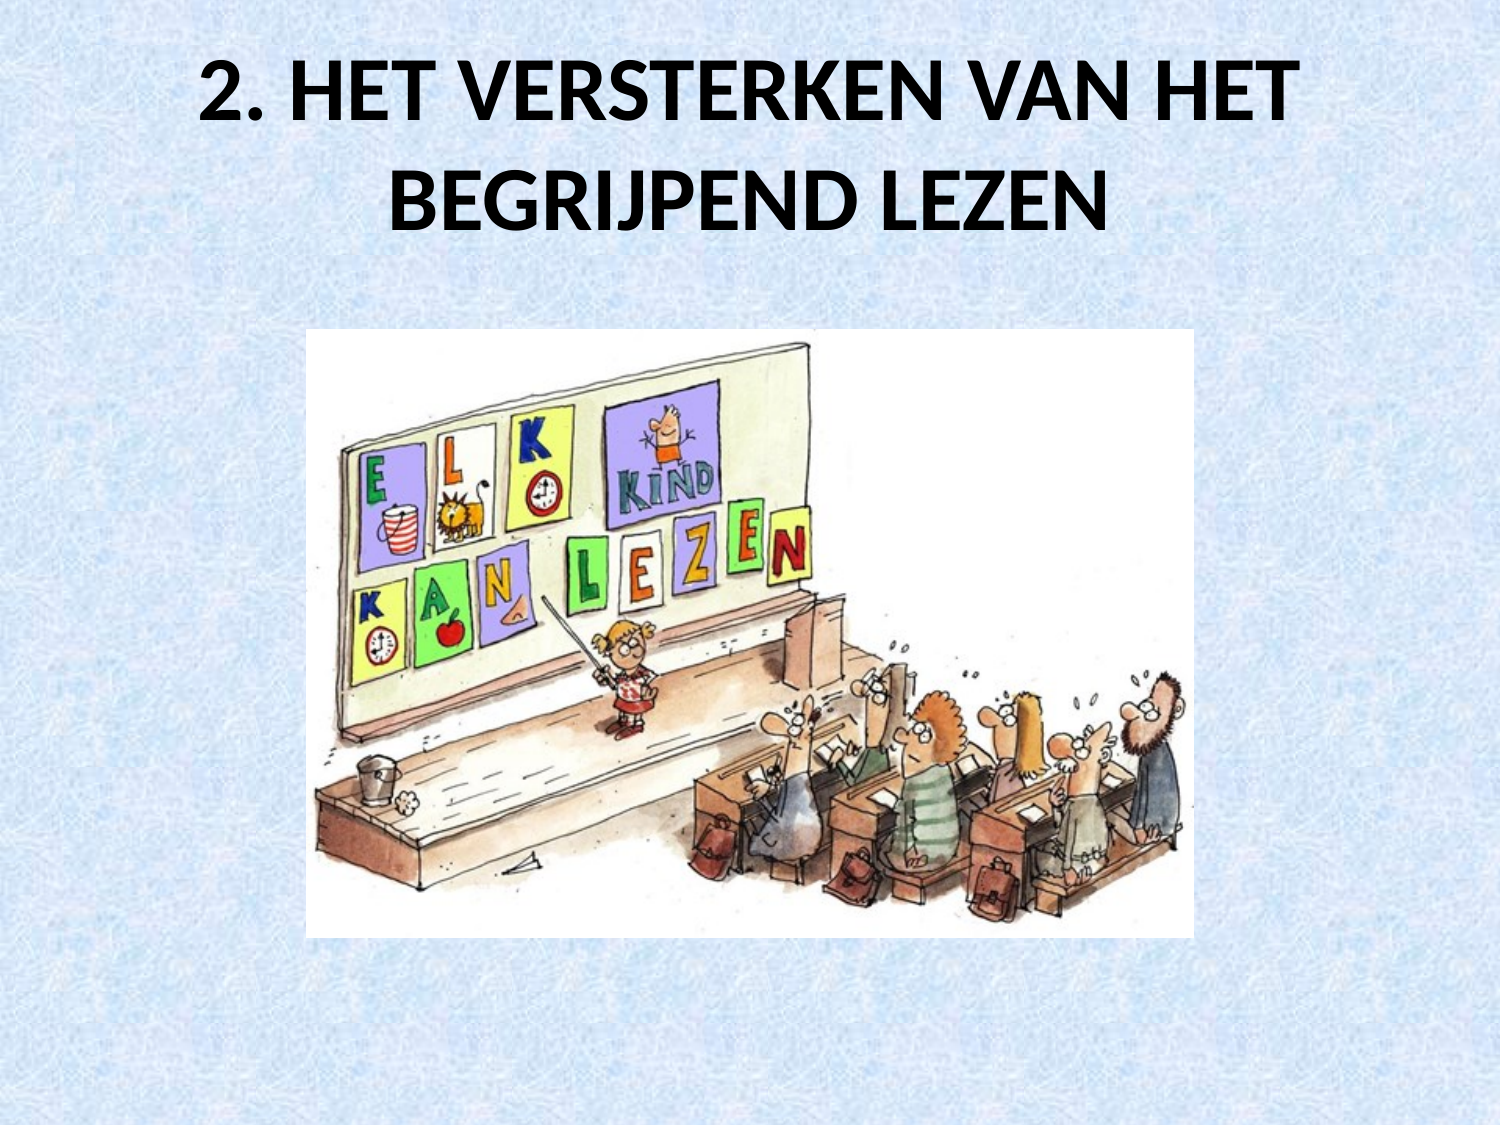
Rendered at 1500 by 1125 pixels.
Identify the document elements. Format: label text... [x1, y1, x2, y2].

title 2. HET VERSTERKEN VAN HET BEGRIJPEND LEZEN [75, 45, 1425, 233]
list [305, 329, 1194, 938]
picture [0, 0, 1500, 1125]
